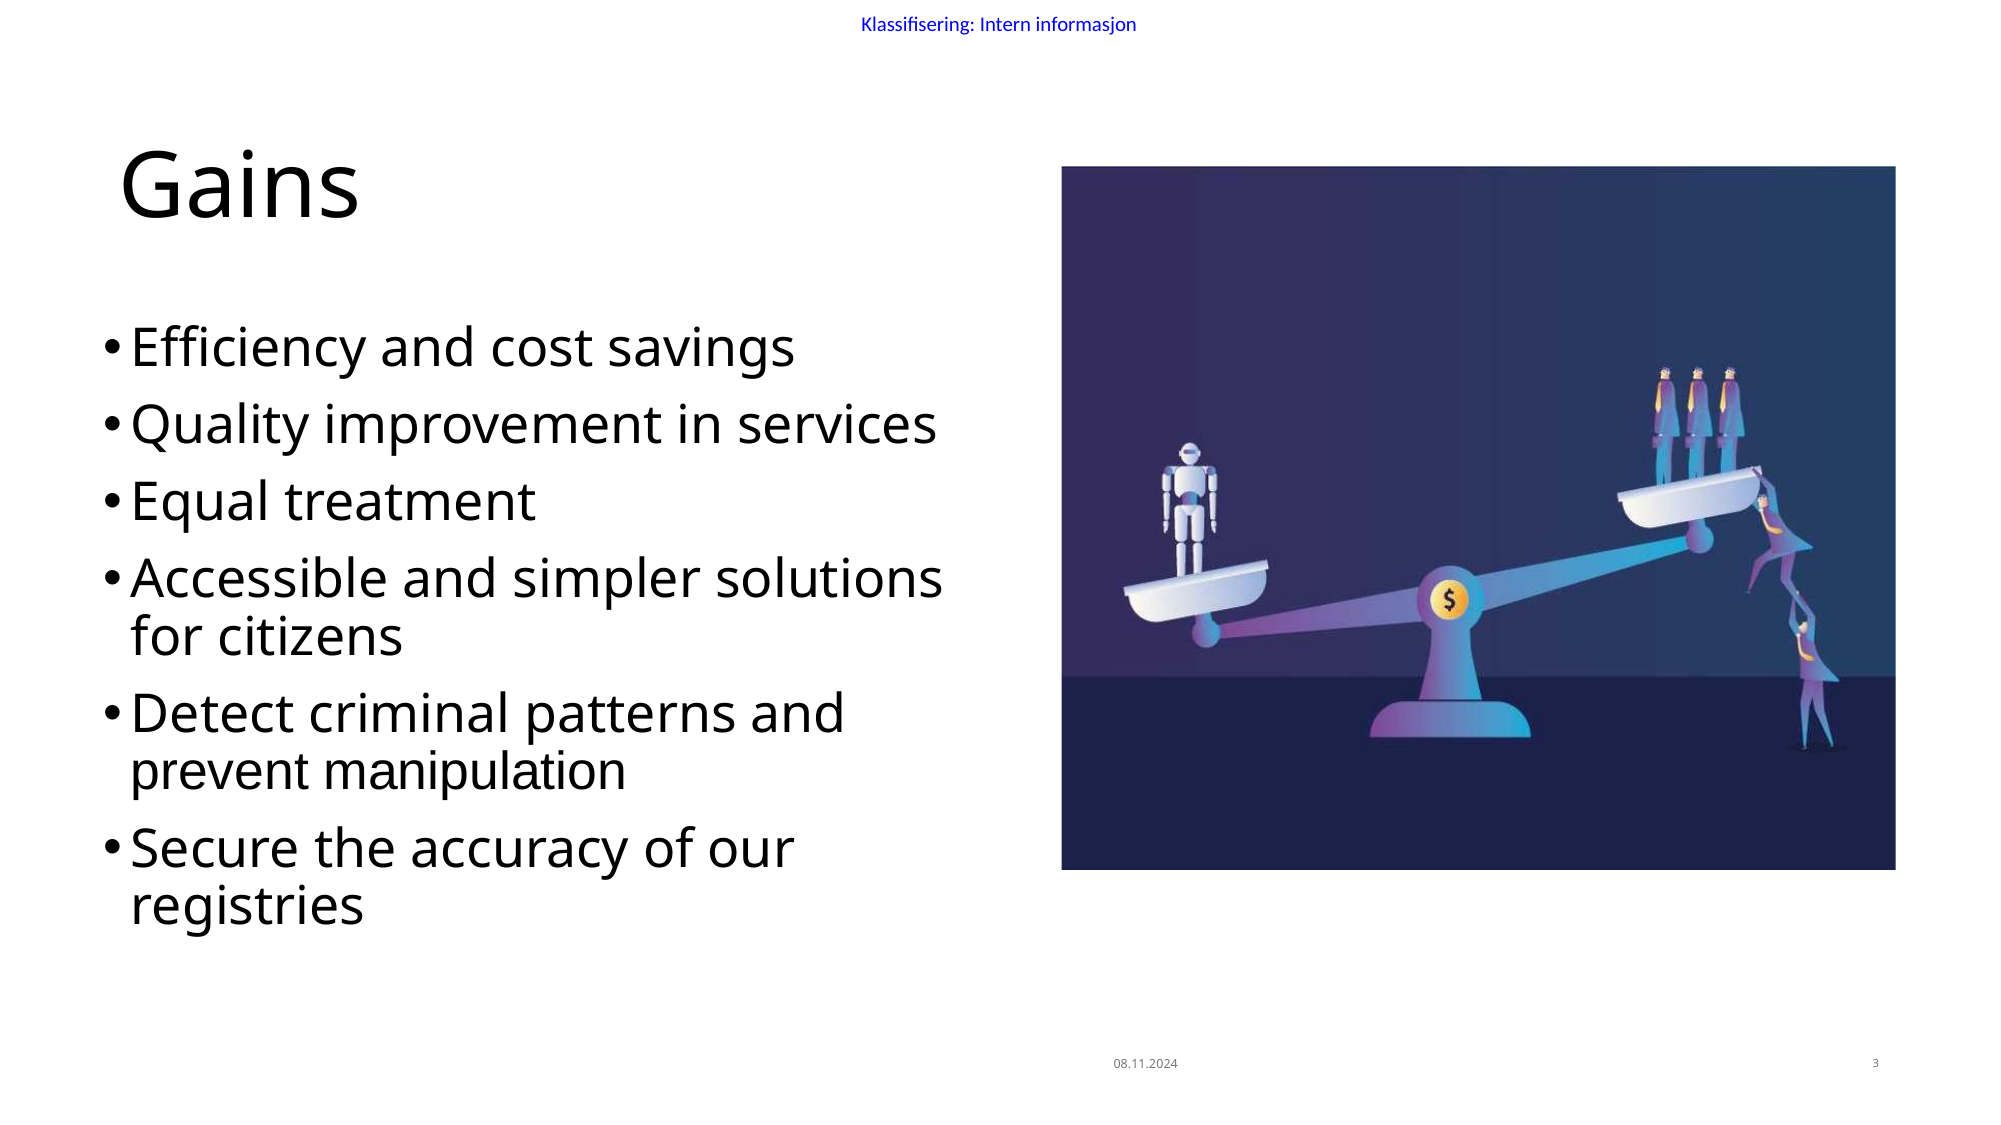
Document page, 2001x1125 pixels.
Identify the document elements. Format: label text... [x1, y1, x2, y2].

title Gains [103, 94, 953, 281]
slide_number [1098, 1048, 1238, 1079]
picture [1061, 166, 1897, 871]
list Efficiency and cost savings Quality improvement in services Equal treatment Accessible and simpler solutions for citizens Detect criminal patterns and prevent manipulation Secure the accuracy of our registries [103, 320, 953, 941]
slide_number 3 [1843, 1048, 1895, 1079]
